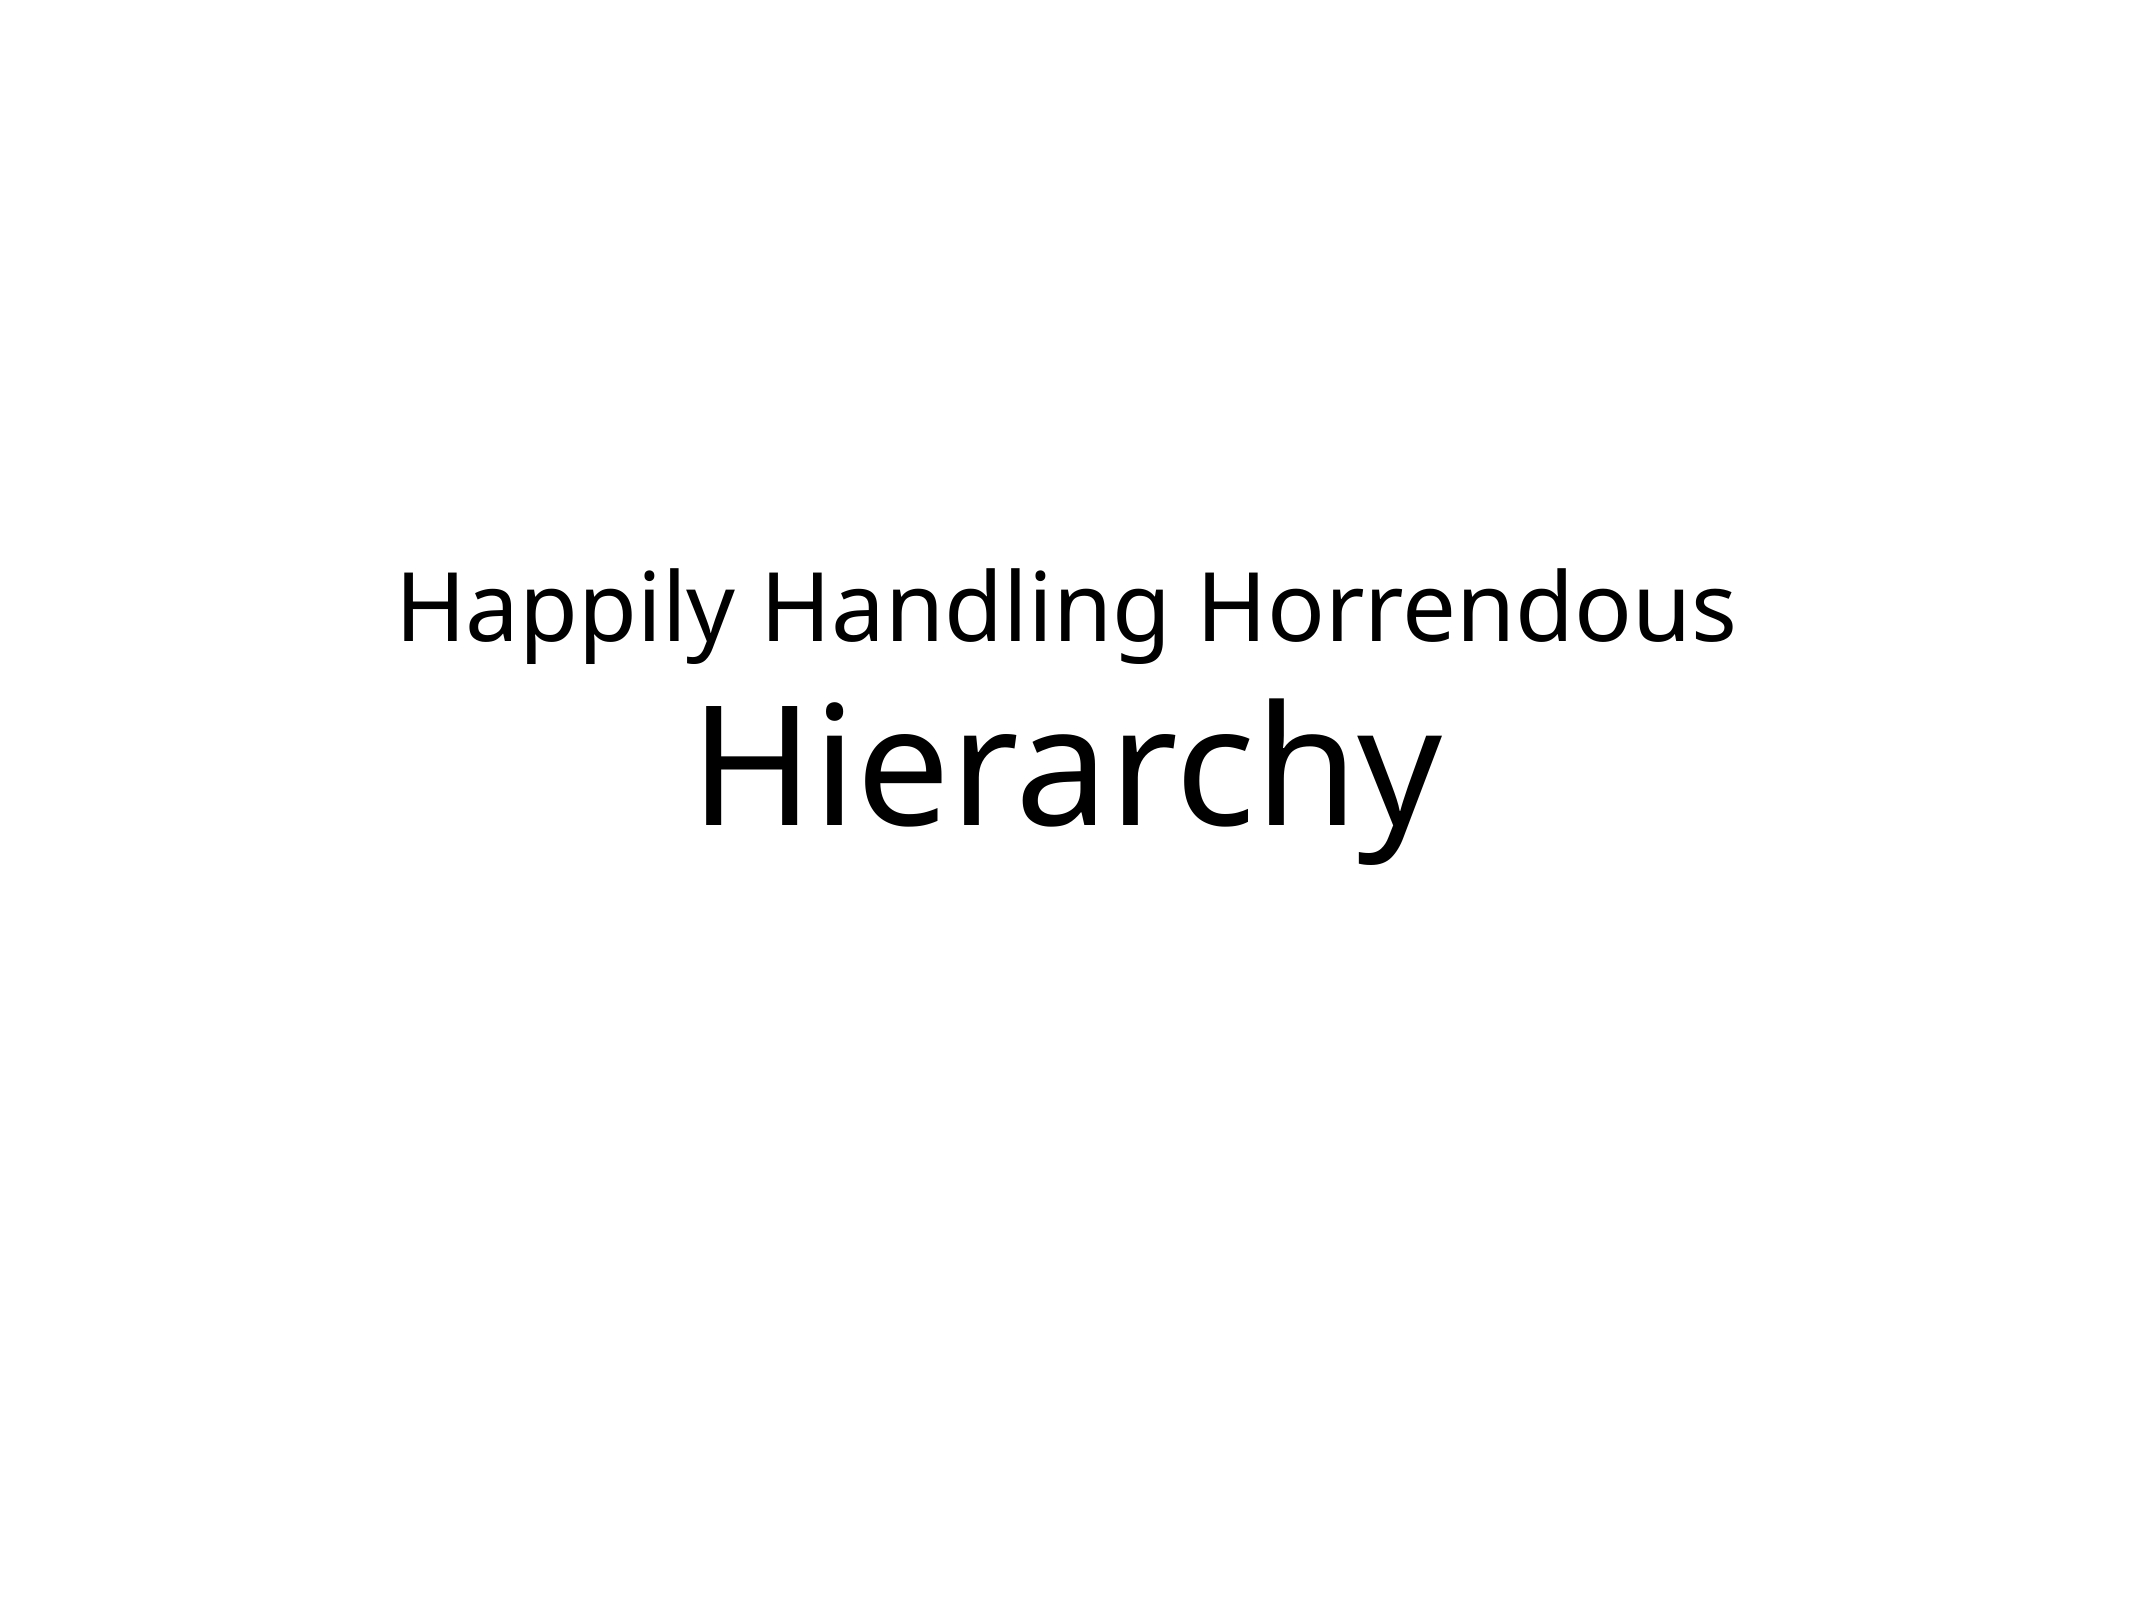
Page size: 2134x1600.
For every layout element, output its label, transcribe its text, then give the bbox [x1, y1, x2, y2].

text_box Happily Handling Horrendous [386, 537, 1747, 669]
title Hierarchy [207, 486, 1926, 1030]
